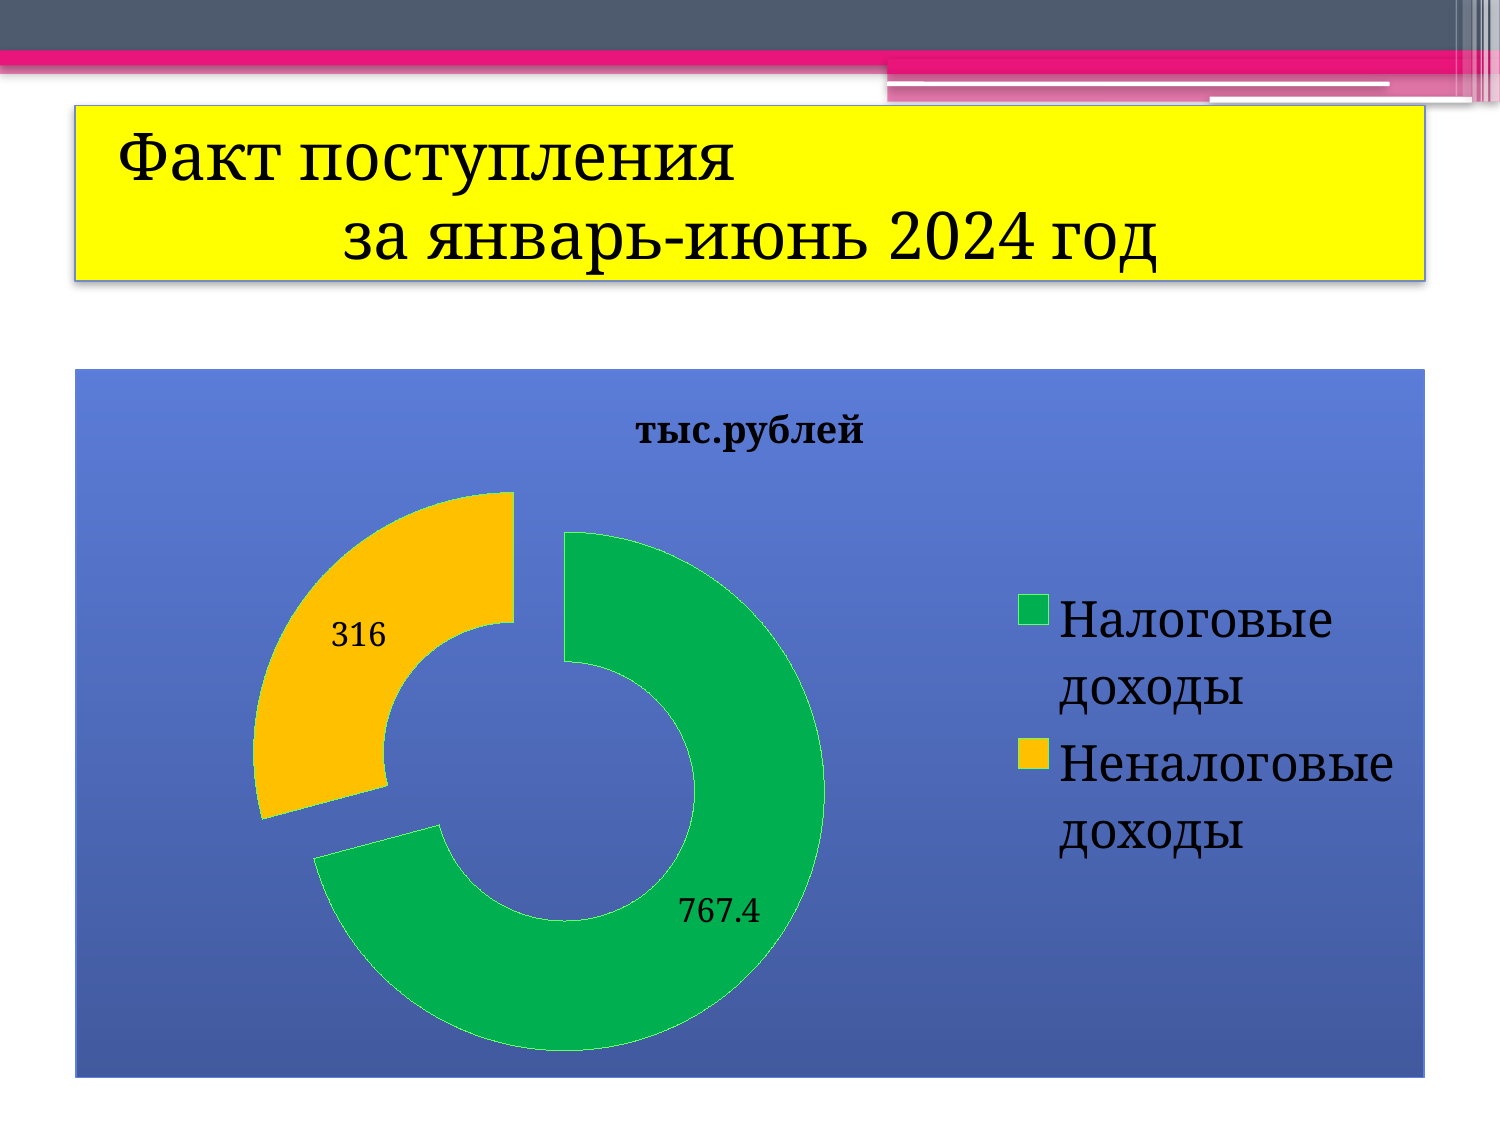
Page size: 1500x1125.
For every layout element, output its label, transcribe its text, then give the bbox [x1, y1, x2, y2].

title Факт поступления за январь-июнь 2024 год [74, 105, 1426, 282]
chart [74, 368, 1426, 1079]
